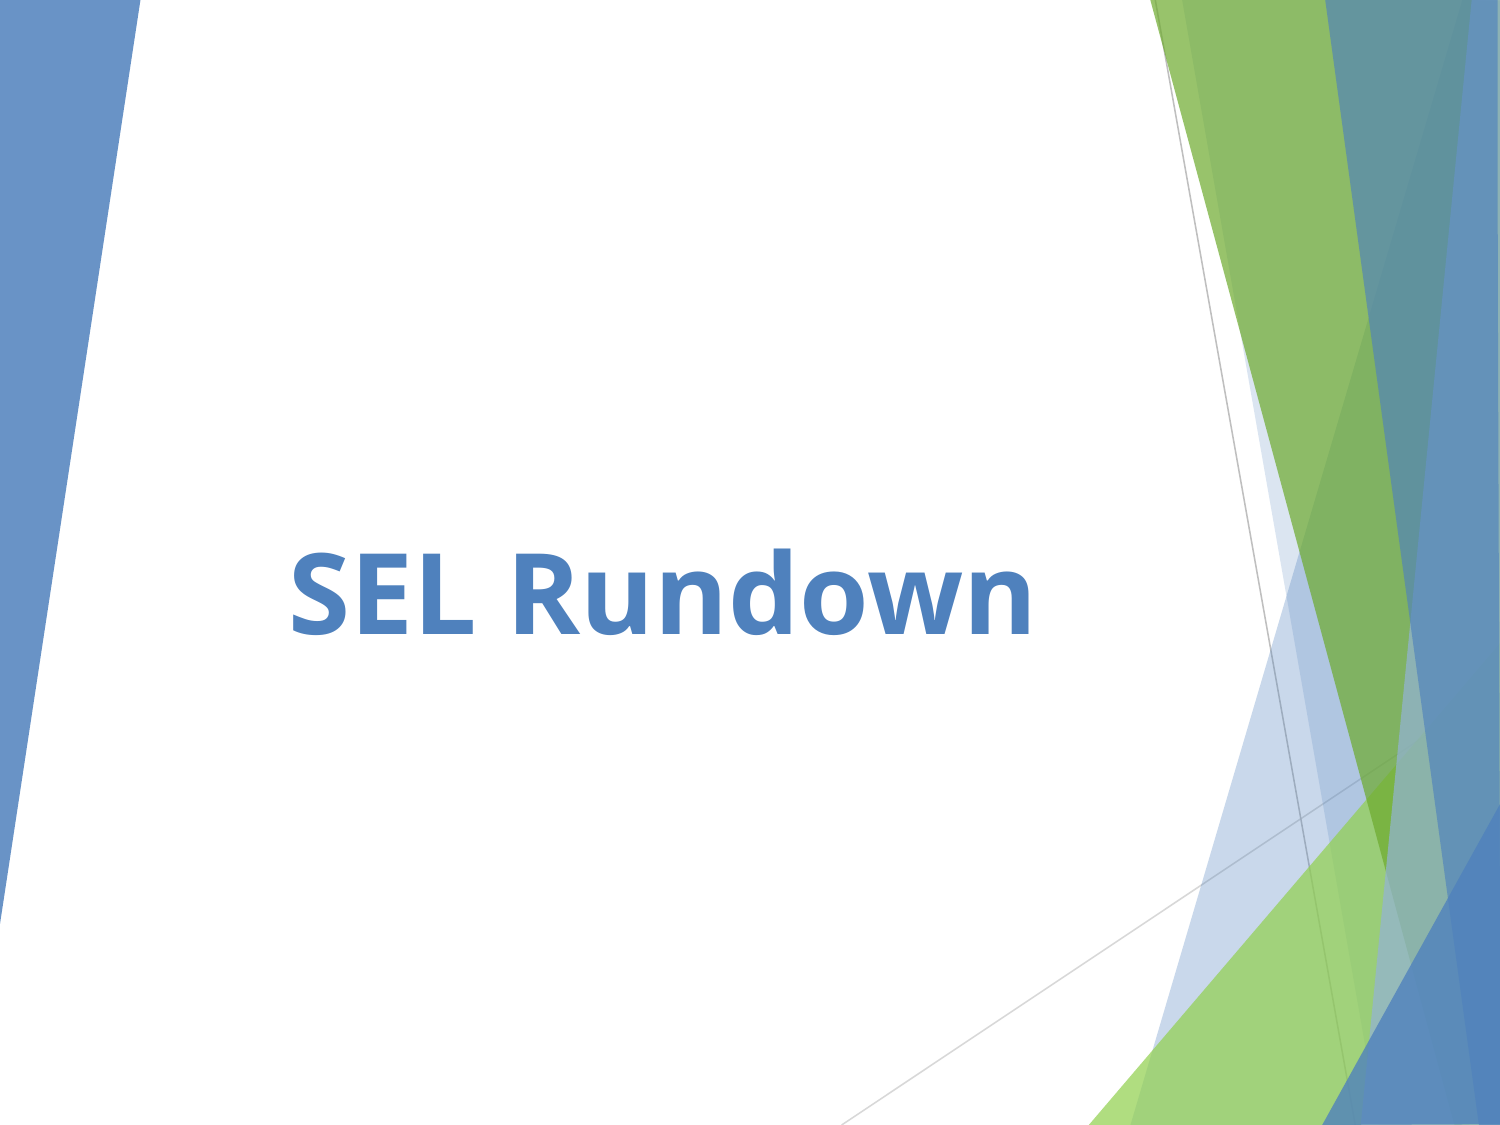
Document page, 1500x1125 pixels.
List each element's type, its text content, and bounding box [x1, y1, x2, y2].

title SEL Rundown [185, 394, 1142, 665]
